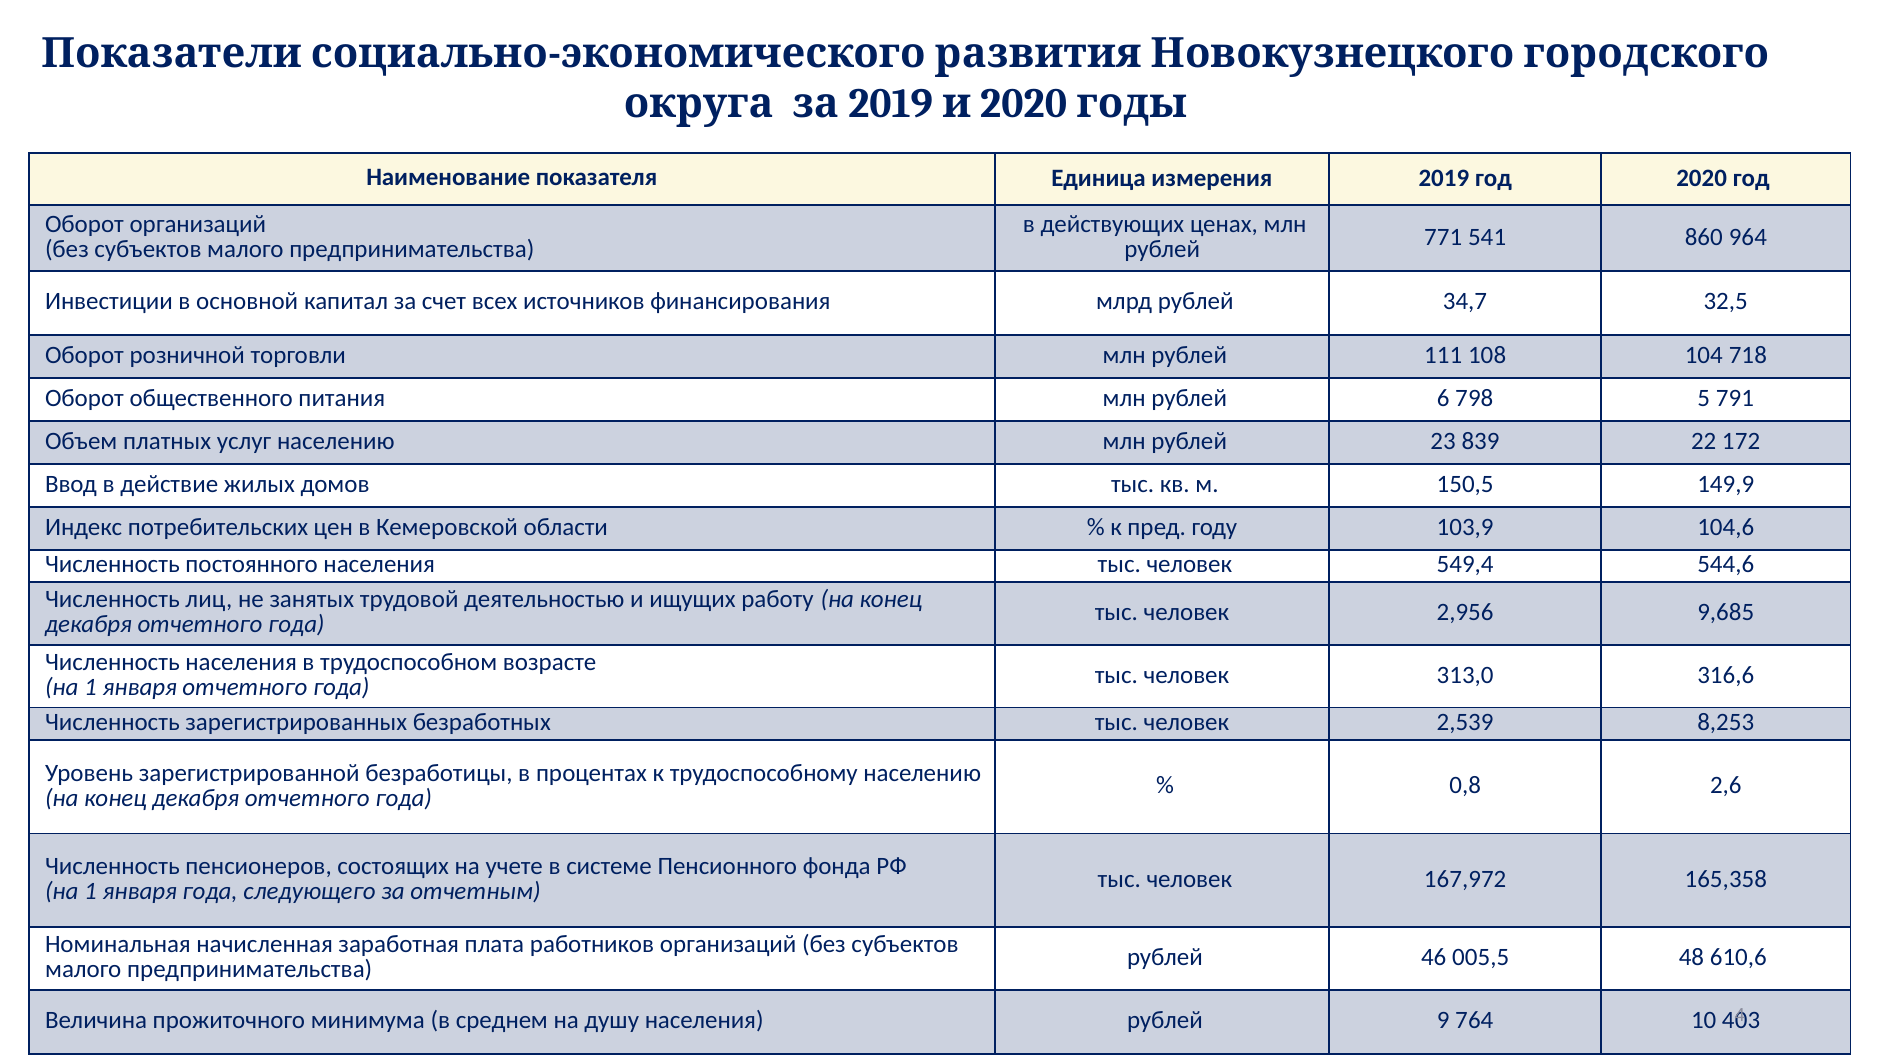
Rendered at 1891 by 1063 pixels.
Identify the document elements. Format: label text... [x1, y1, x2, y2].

table_cell 5 791 [1602, 379, 1850, 420]
table_cell 313,0 [1330, 646, 1600, 707]
table_cell 48 610,6 [1602, 928, 1850, 989]
table_cell 111 108 [1330, 336, 1600, 377]
table_cell 165,358 [1602, 834, 1850, 926]
table_cell 860 964 [1602, 206, 1850, 270]
table_cell 9 764 [1330, 991, 1600, 1053]
table_cell 167,972 [1330, 834, 1600, 926]
table_cell 8,253 [1602, 708, 1850, 739]
table_cell 544,6 [1602, 551, 1850, 581]
table_cell тыс. человек [996, 551, 1328, 581]
table_cell 22 172 [1602, 422, 1850, 463]
table_cell в действующих ценах, млн рублей [996, 206, 1328, 270]
text_box Показатели социально-экономического развития Новокузнецкого городского округа за 2019 и 2020 годы [0, 18, 1811, 133]
table_cell Численность постоянного населения [30, 551, 994, 581]
table_header Единица измерения [996, 154, 1328, 204]
table_cell 149,9 [1602, 465, 1850, 506]
table_cell Оборот розничной торговли [30, 336, 994, 377]
table_cell 23 839 [1330, 422, 1600, 463]
table_cell тыс. человек [996, 708, 1328, 739]
table_cell Численность зарегистрированных безработных [30, 708, 994, 739]
table_cell Численность пенсионеров, состоящих на учете в системе Пенсионного фонда РФ (на 1 января года, следующего за отчетным) [30, 834, 994, 926]
table_cell Номинальная начисленная заработная плата работников организаций (без субъектов малого предпринимательства) [30, 928, 994, 989]
table_cell рублей [996, 991, 1328, 1053]
table_cell 0,8 [1330, 741, 1600, 833]
table_cell рублей [996, 928, 1328, 989]
table_cell Оборот организаций (без субъектов малого предпринимательства) [30, 206, 994, 270]
table_header 2020 год [1602, 154, 1850, 204]
table_cell 2,539 [1330, 708, 1600, 739]
table_cell 9,685 [1602, 583, 1850, 644]
table_cell млн рублей [996, 336, 1328, 377]
table_cell 2,6 [1602, 741, 1850, 833]
table_cell тыс. человек [996, 646, 1328, 707]
table_cell 549,4 [1330, 551, 1600, 581]
table_cell 32,5 [1602, 272, 1850, 334]
table_cell Ввод в действие жилых домов [30, 465, 994, 506]
table_cell 34,7 [1330, 272, 1600, 334]
table_cell Численность населения в трудоспособном возрасте (на 1 января отчетного года) [30, 646, 994, 707]
table_cell Оборот общественного питания [30, 379, 994, 420]
table_cell млрд рублей [996, 272, 1328, 334]
table_cell 6 798 [1330, 379, 1600, 420]
table_cell млн рублей [996, 379, 1328, 420]
table_cell Величина прожиточного минимума (в среднем на душу населения) [30, 991, 994, 1053]
table_cell тыс. человек [996, 583, 1328, 644]
table_cell % к пред. году [996, 508, 1328, 549]
table_cell 46 005,5 [1330, 928, 1600, 989]
table_cell 150,5 [1330, 465, 1600, 506]
table_cell Инвестиции в основной капитал за счет всех источников финансирования [30, 272, 994, 334]
table_cell 771 541 [1330, 206, 1600, 270]
table_cell 104 718 [1602, 336, 1850, 377]
table_cell 104,6 [1602, 508, 1850, 549]
table_cell Уровень зарегистрированной безработицы, в процентах к трудоспособному населению (на конец декабря отчетного года) [30, 741, 994, 833]
table_cell Объем платных услуг населению [30, 422, 994, 463]
table_cell 103,9 [1330, 508, 1600, 549]
table_header 2019 год [1330, 154, 1600, 204]
table_cell Численность лиц, не занятых трудовой деятельностью и ищущих работу (на конец декабря отчетного года) [30, 583, 994, 644]
table_cell Индекс потребительских цен в Кемеровской области [30, 508, 994, 549]
table_cell 316,6 [1602, 646, 1850, 707]
table_cell % [996, 741, 1328, 833]
table_cell тыс. кв. м. [996, 465, 1328, 506]
table_cell тыс. человек [996, 834, 1328, 926]
table_header Наименование показателя [30, 154, 994, 204]
slide_number 4 [1334, 985, 1761, 1042]
table_cell 2,956 [1330, 583, 1600, 644]
table_cell 10 403 [1602, 991, 1850, 1053]
table_cell млн рублей [996, 422, 1328, 463]
